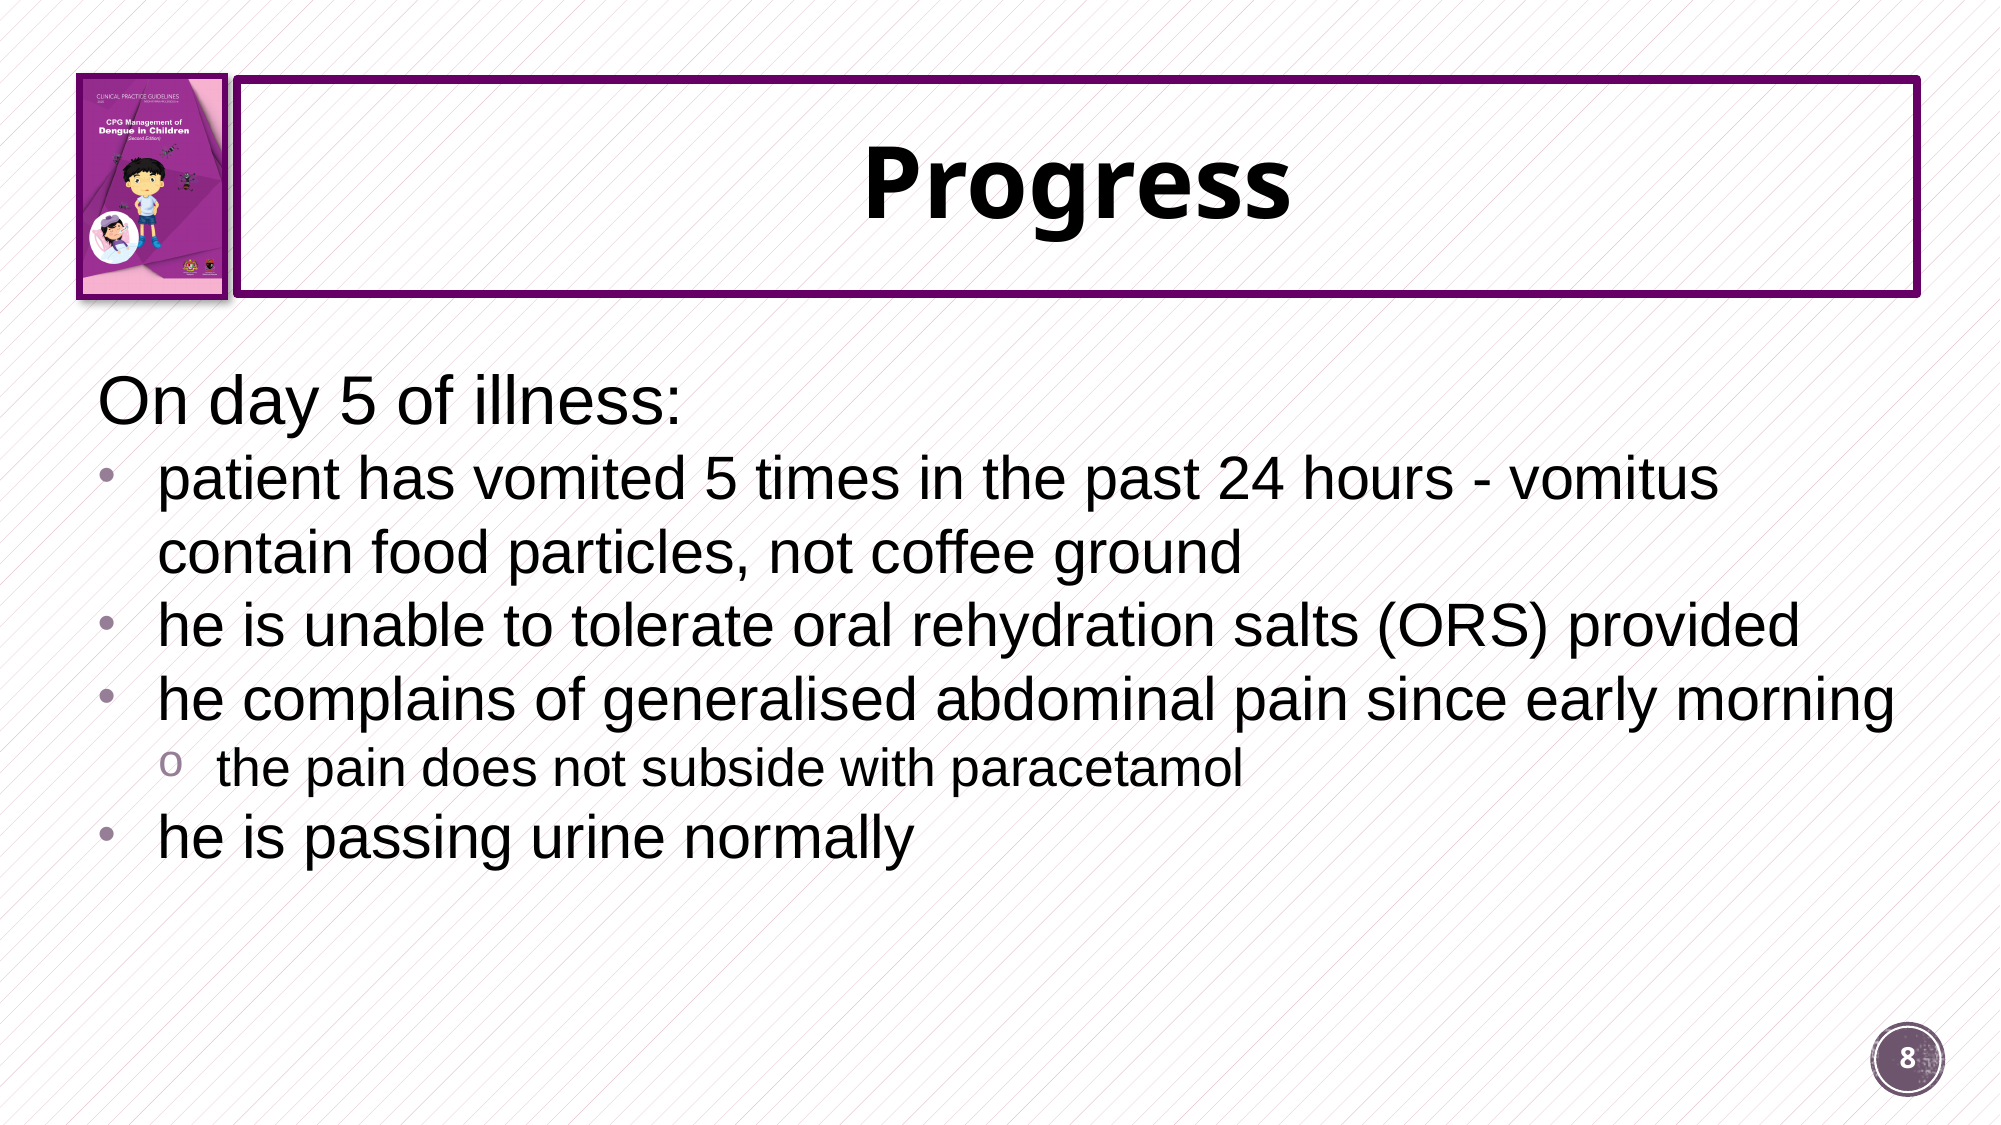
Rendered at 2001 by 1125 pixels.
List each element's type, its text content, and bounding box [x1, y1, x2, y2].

list On day 5 of illness: patient has vomited 5 times in the past 24 hours - vomitus contain food particles, not coffee ground he is unable to tolerate oral rehydration salts (ORS) provided he complains of generalised abdominal pain since early morning the pain does not subside with paracetamol he is passing urine normally [82, 348, 1918, 944]
picture [83, 79, 222, 294]
text_box Progress [237, 79, 1918, 294]
slide_number 8 [1855, 1028, 1961, 1089]
